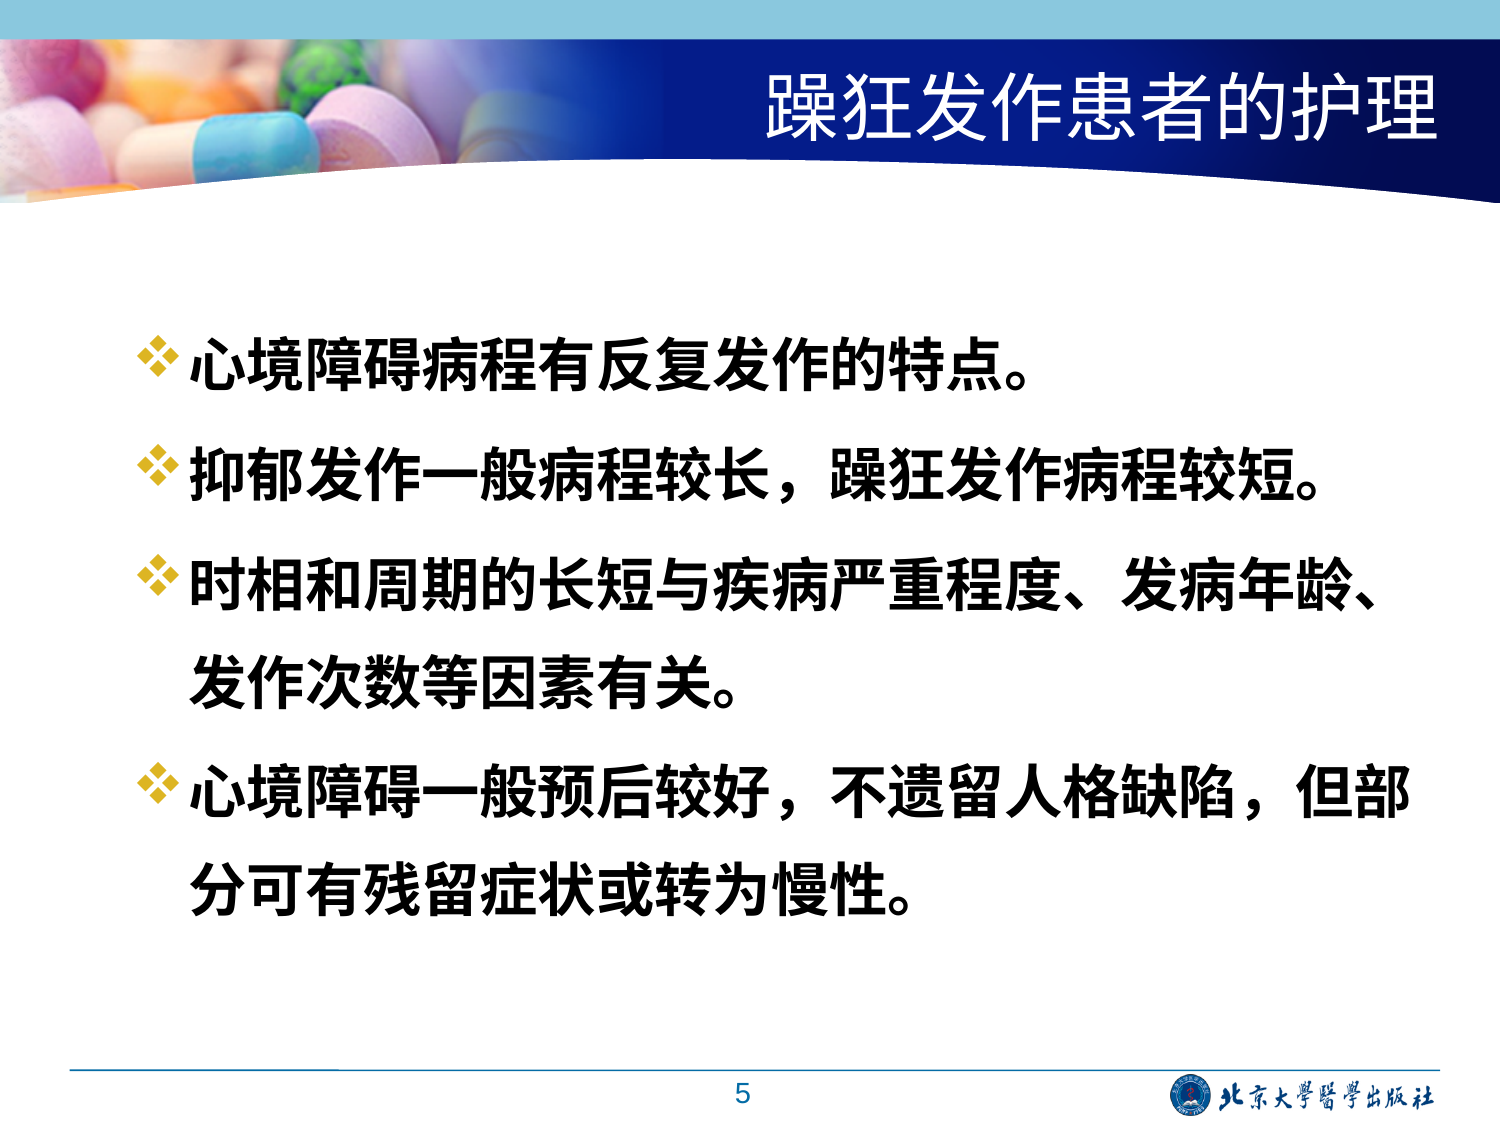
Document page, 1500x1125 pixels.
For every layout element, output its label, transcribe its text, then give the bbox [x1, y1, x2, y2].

list 心境障碍病程有反复发作的特点。 抑郁发作一般病程较长，躁狂发作病程较短。 时相和周期的长短与疾病严重程度、发病年龄、发作次数等因素有关。 心境障碍一般预后较好，不遗留人格缺陷，但部分可有残留症状或转为慢性。 [116, 292, 1451, 1021]
slide_number 5 [667, 1066, 819, 1105]
picture [1170, 1074, 1436, 1118]
picture [0, 40, 266, 203]
picture [1214, 40, 1500, 203]
title 躁狂发作患者的护理 [175, 34, 1455, 176]
